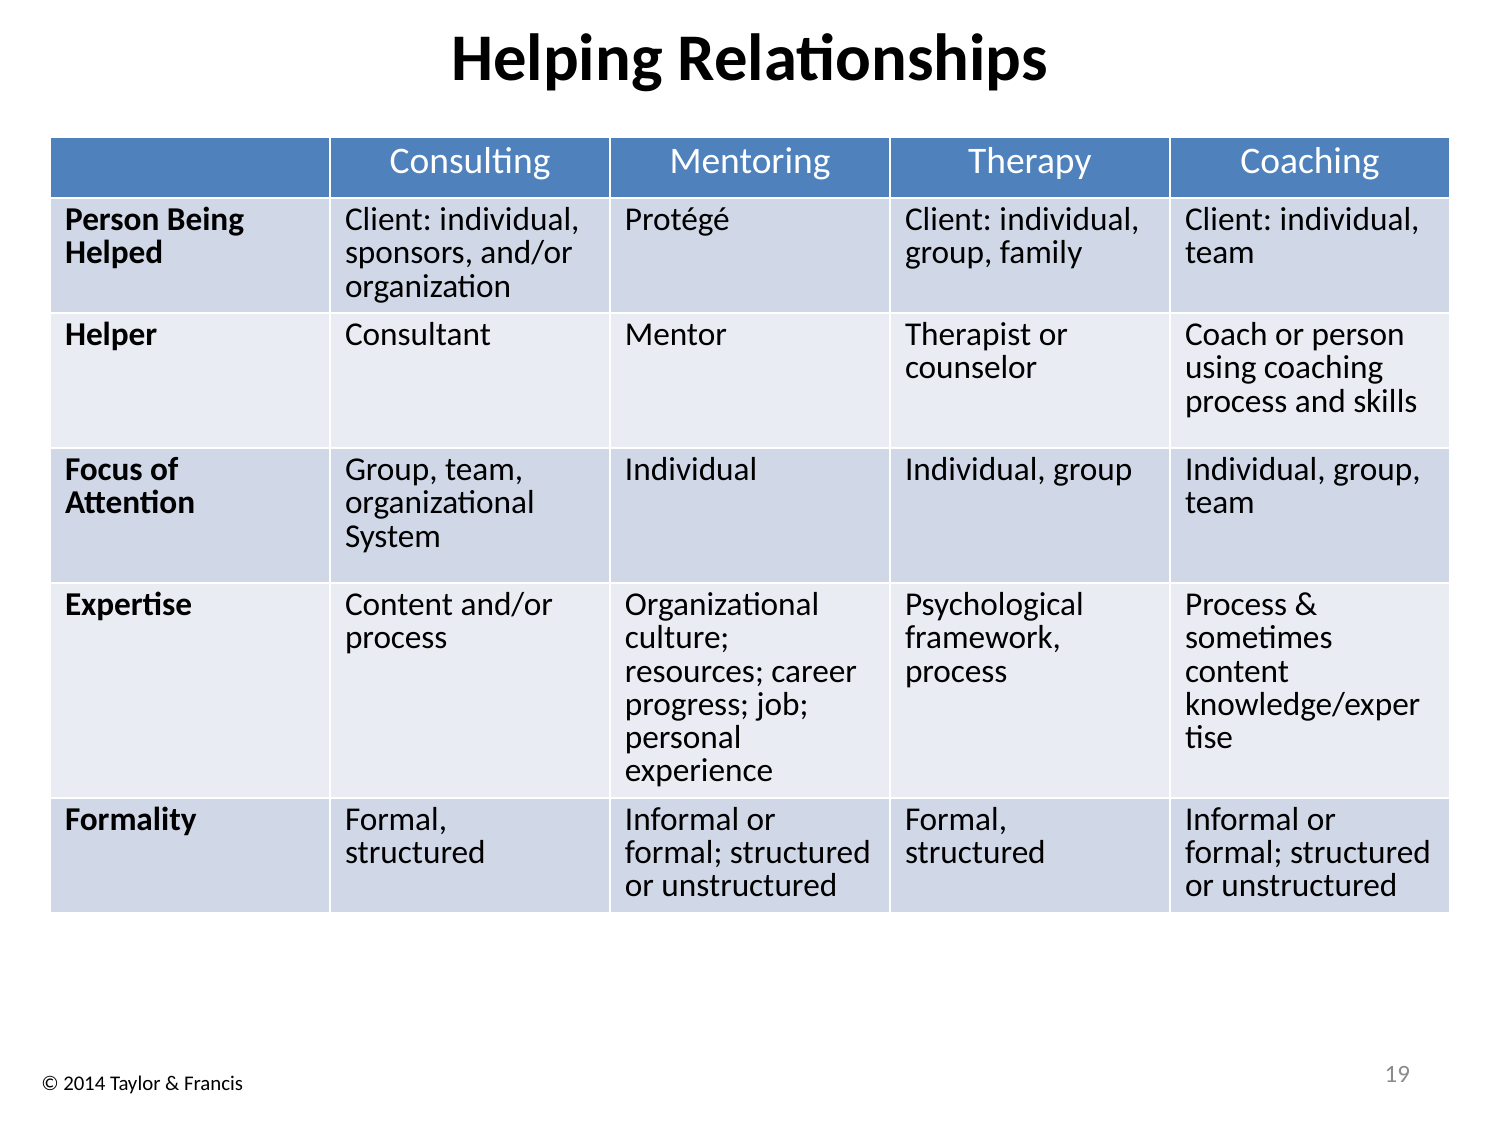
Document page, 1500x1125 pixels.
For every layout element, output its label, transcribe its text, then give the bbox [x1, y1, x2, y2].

table_cell Focus of Attention [51, 449, 329, 582]
table_cell Process & sometimes content knowledge/expertise [1171, 584, 1449, 797]
title Helping Relationships [75, 0, 1425, 137]
table_cell Mentor [611, 314, 889, 447]
table_cell Client: individual, team [1171, 199, 1449, 312]
table_cell Organizational culture; resources; career progress; job; personal experience [611, 584, 889, 797]
table_cell Group, team, organizational System [331, 449, 609, 582]
table_cell Informal or formal; structured or unstructured [1171, 799, 1449, 912]
table_cell Informal or formal; structured or unstructured [611, 799, 889, 912]
table_cell Expertise [51, 584, 329, 797]
text_box © 2014 Taylor & Francis [26, 1062, 262, 1102]
table_cell Person Being Helped [51, 199, 329, 312]
table_header Consulting [331, 138, 609, 197]
table_cell Helper [51, 314, 329, 447]
table_header Therapy [891, 138, 1169, 197]
table_cell Individual [611, 449, 889, 582]
table_cell Psychological framework, process [891, 584, 1169, 797]
table_cell Formal, structured [891, 799, 1169, 912]
table_header Mentoring [611, 138, 889, 197]
table_cell Individual, group, team [1171, 449, 1449, 582]
table_header [51, 138, 329, 197]
table_cell Formality [51, 799, 329, 912]
table_cell Consultant [331, 314, 609, 447]
table_header Coaching [1171, 138, 1449, 197]
table_cell Client: individual, group, family [891, 199, 1169, 312]
table_cell Therapist or counselor [891, 314, 1169, 447]
table_cell Protégé [611, 199, 889, 312]
table_cell Formal, structured [331, 799, 609, 912]
table_cell Client: individual, sponsors, and/or organization [331, 199, 609, 312]
table_cell Individual, group [891, 449, 1169, 582]
table_cell Coach or person using coaching process and skills [1171, 314, 1449, 447]
slide_number 19 [1074, 1042, 1425, 1103]
table_cell Content and/or process [331, 584, 609, 797]
